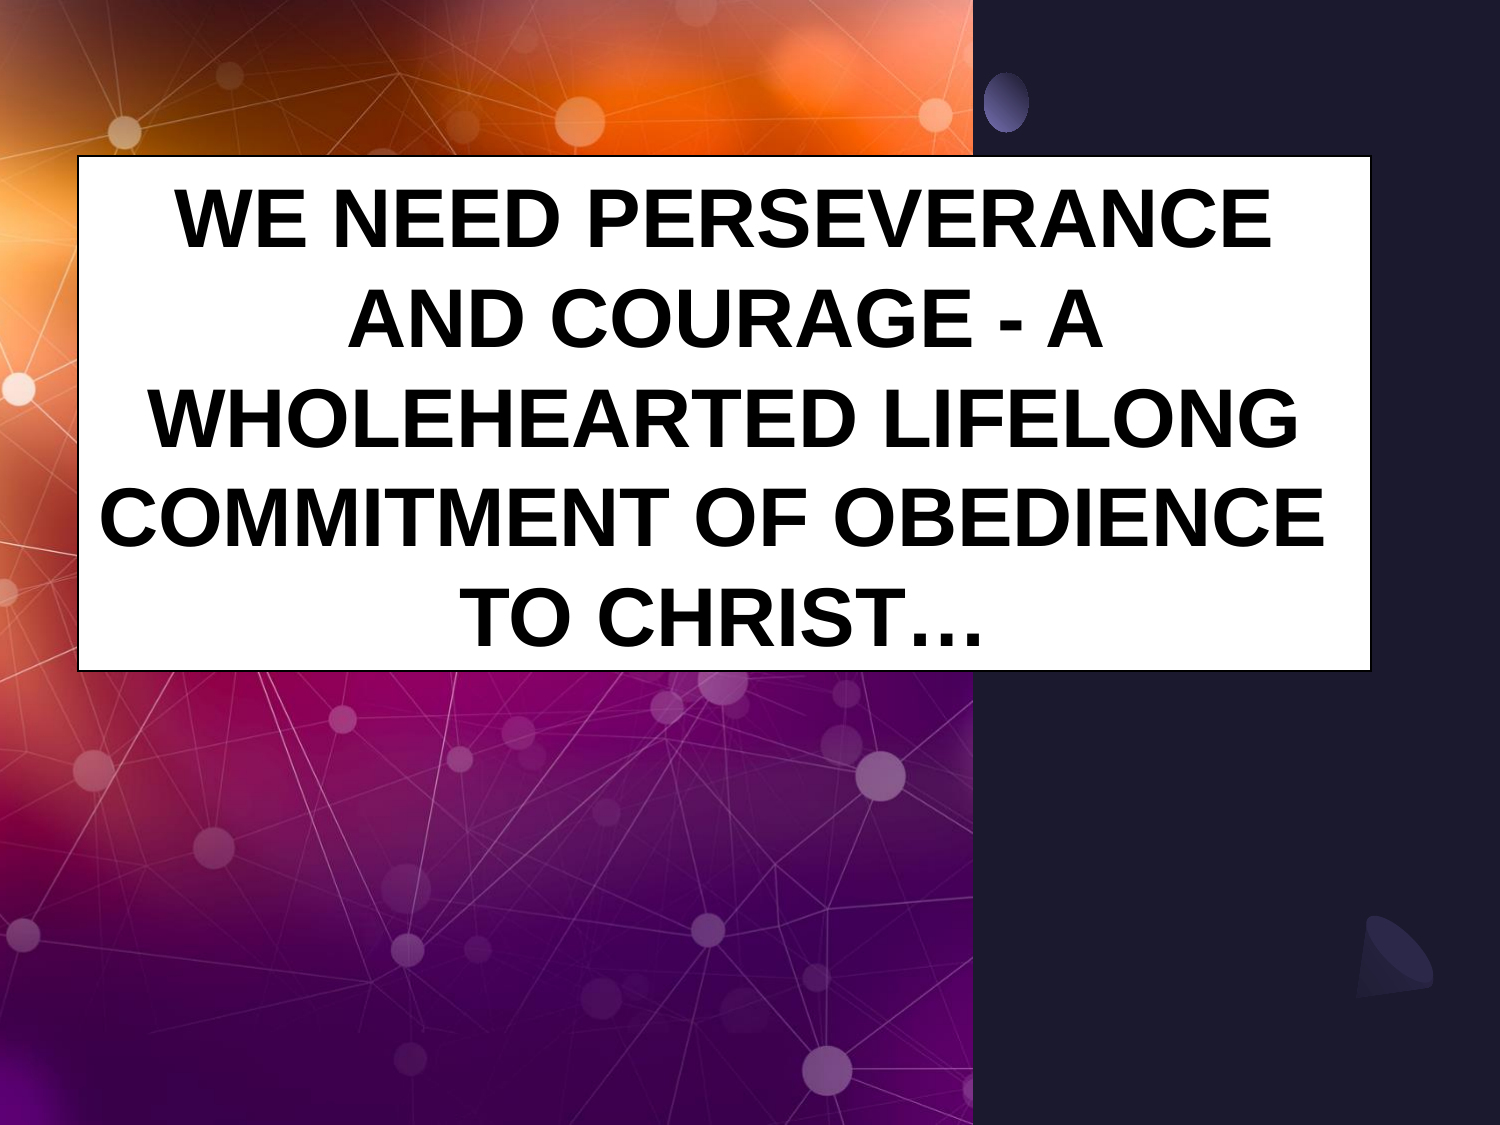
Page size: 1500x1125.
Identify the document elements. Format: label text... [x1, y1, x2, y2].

text_box WE NEED PERSEVERANCE AND COURAGE - A WHOLEHEARTED LIFELONG COMMITMENT OF OBEDIENCE TO CHRIST… [973, 155, 1372, 672]
picture [0, 0, 973, 1125]
